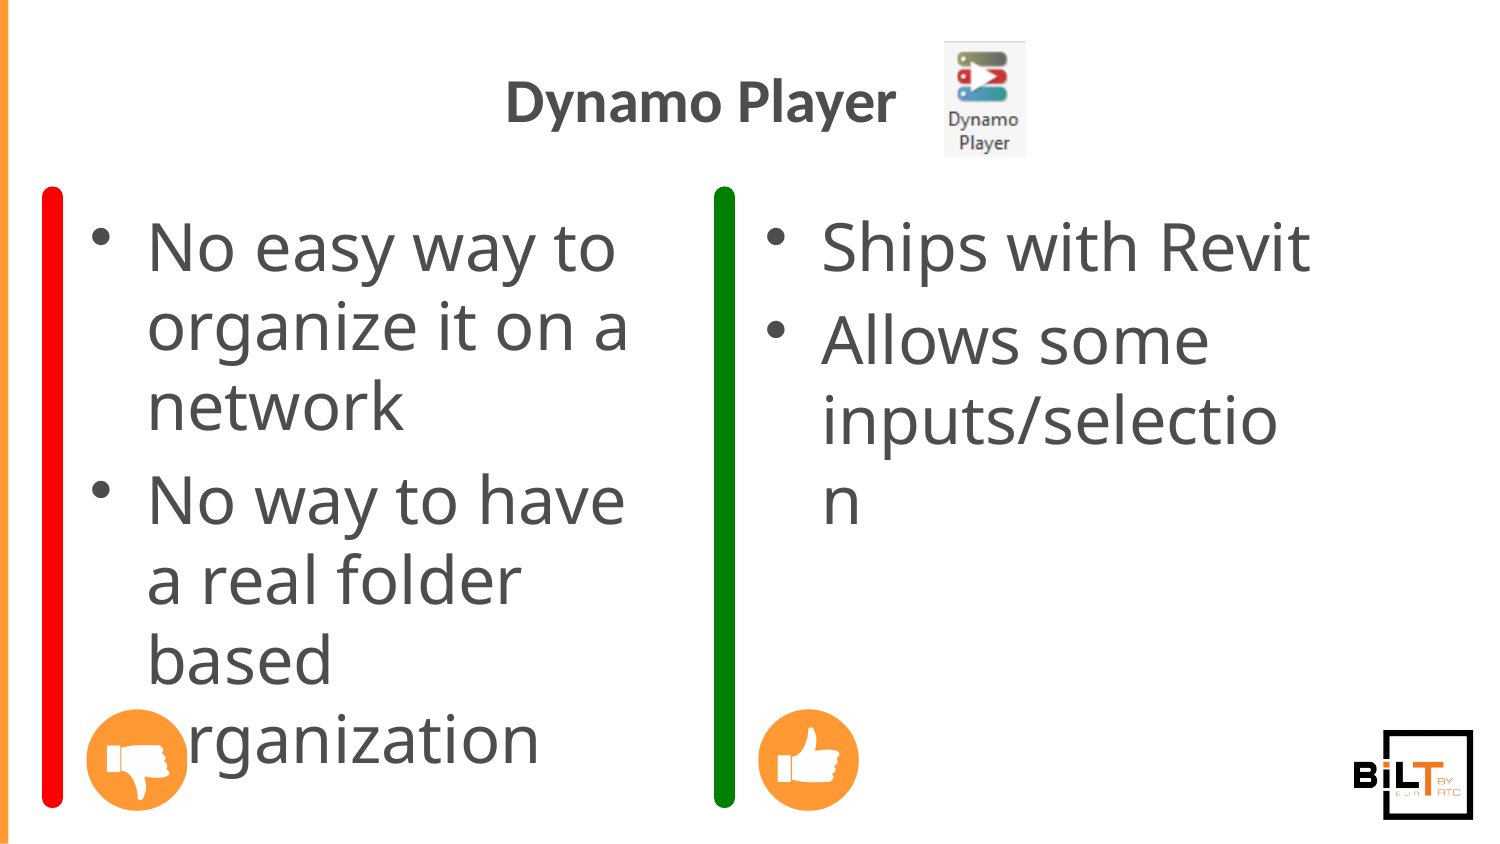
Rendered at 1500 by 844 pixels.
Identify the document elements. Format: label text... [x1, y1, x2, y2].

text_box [86, 709, 188, 811]
title Dynamo Player [75, 52, 1330, 175]
picture [1347, 721, 1483, 827]
picture [943, 41, 1026, 158]
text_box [758, 709, 860, 811]
list Ships with Revit Allows some inputs/selection [750, 196, 1330, 822]
list No easy way to organize it on a network No way to have a real folder based organization [75, 196, 666, 822]
